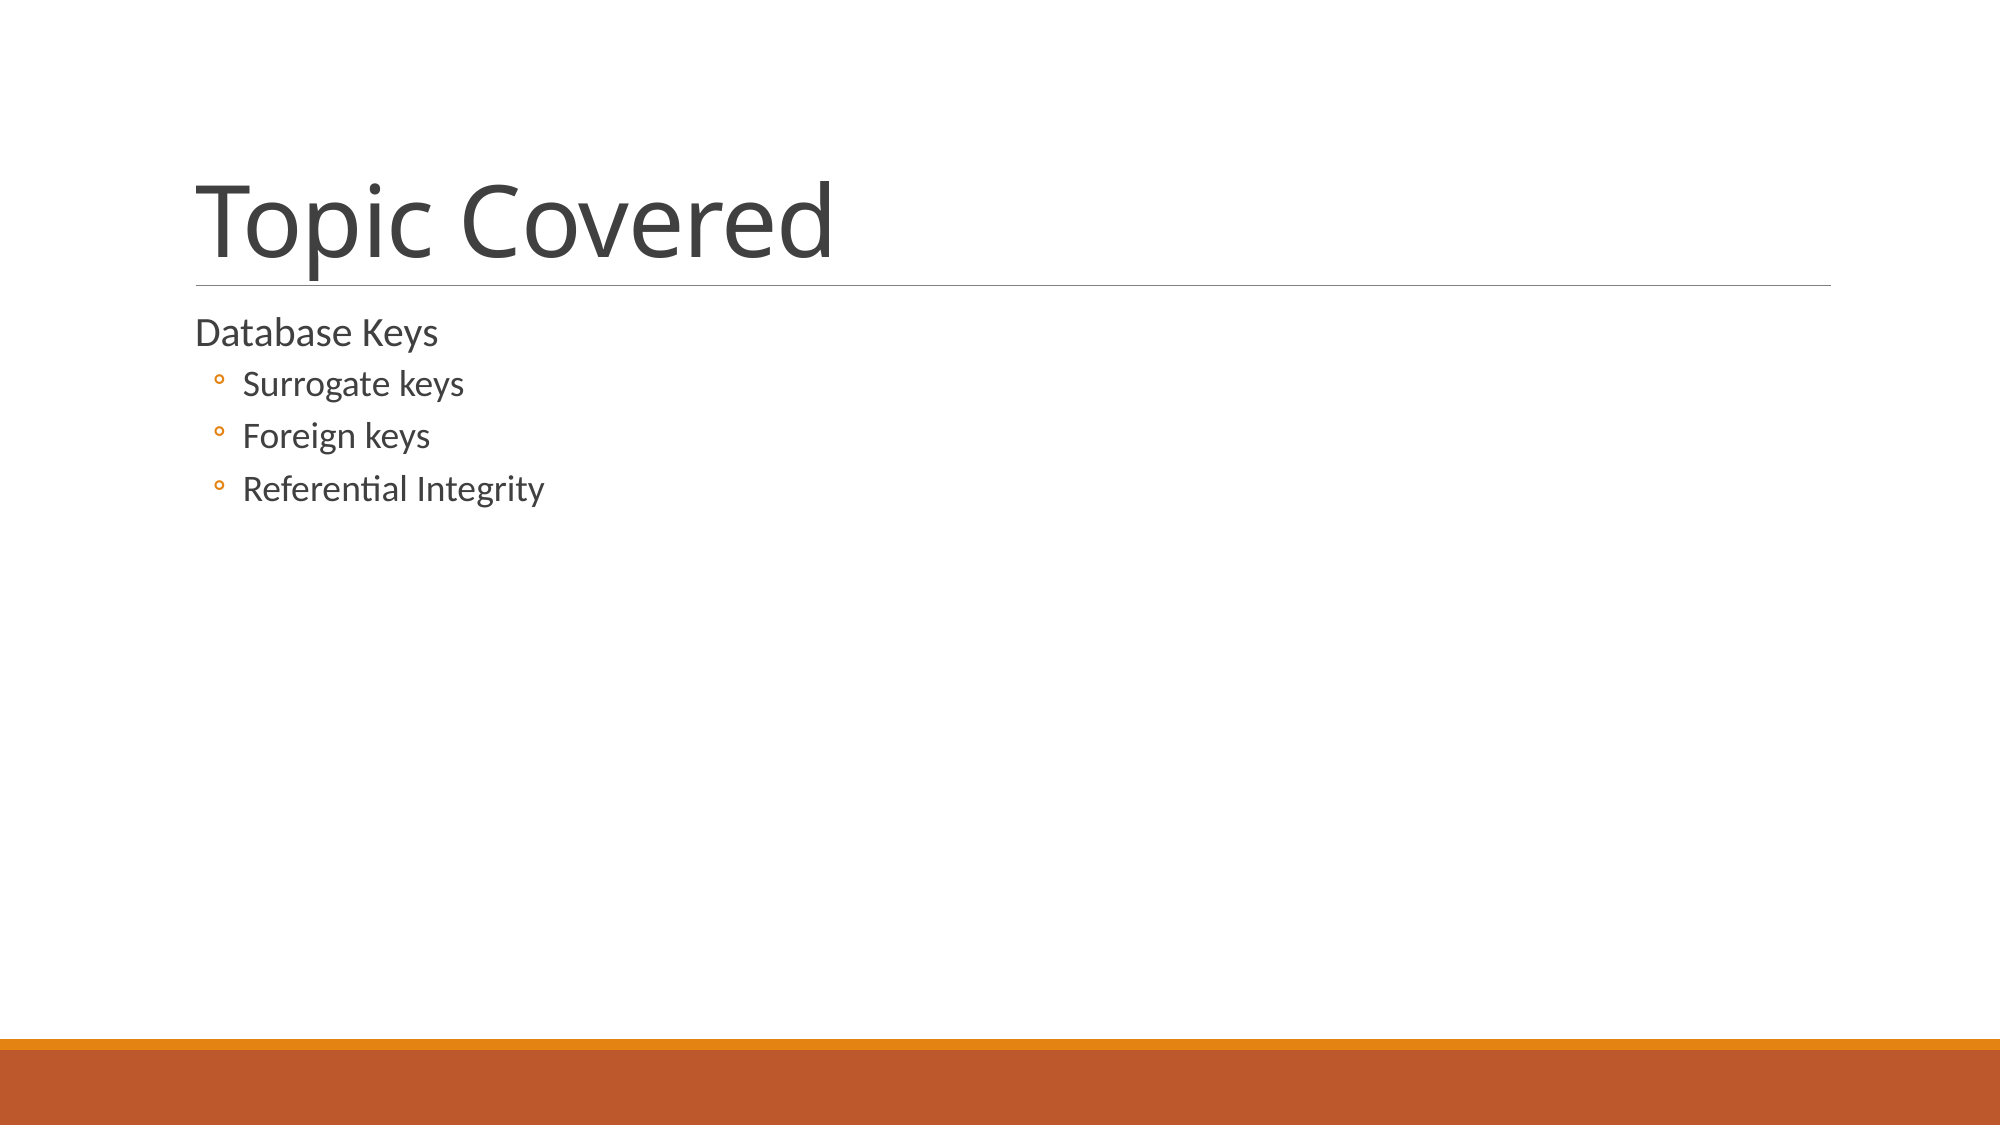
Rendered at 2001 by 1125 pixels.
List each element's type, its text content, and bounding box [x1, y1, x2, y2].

list Database Keys Surrogate keys Foreign keys Referential Integrity [180, 302, 1830, 963]
title Topic Covered [180, 47, 1830, 285]
